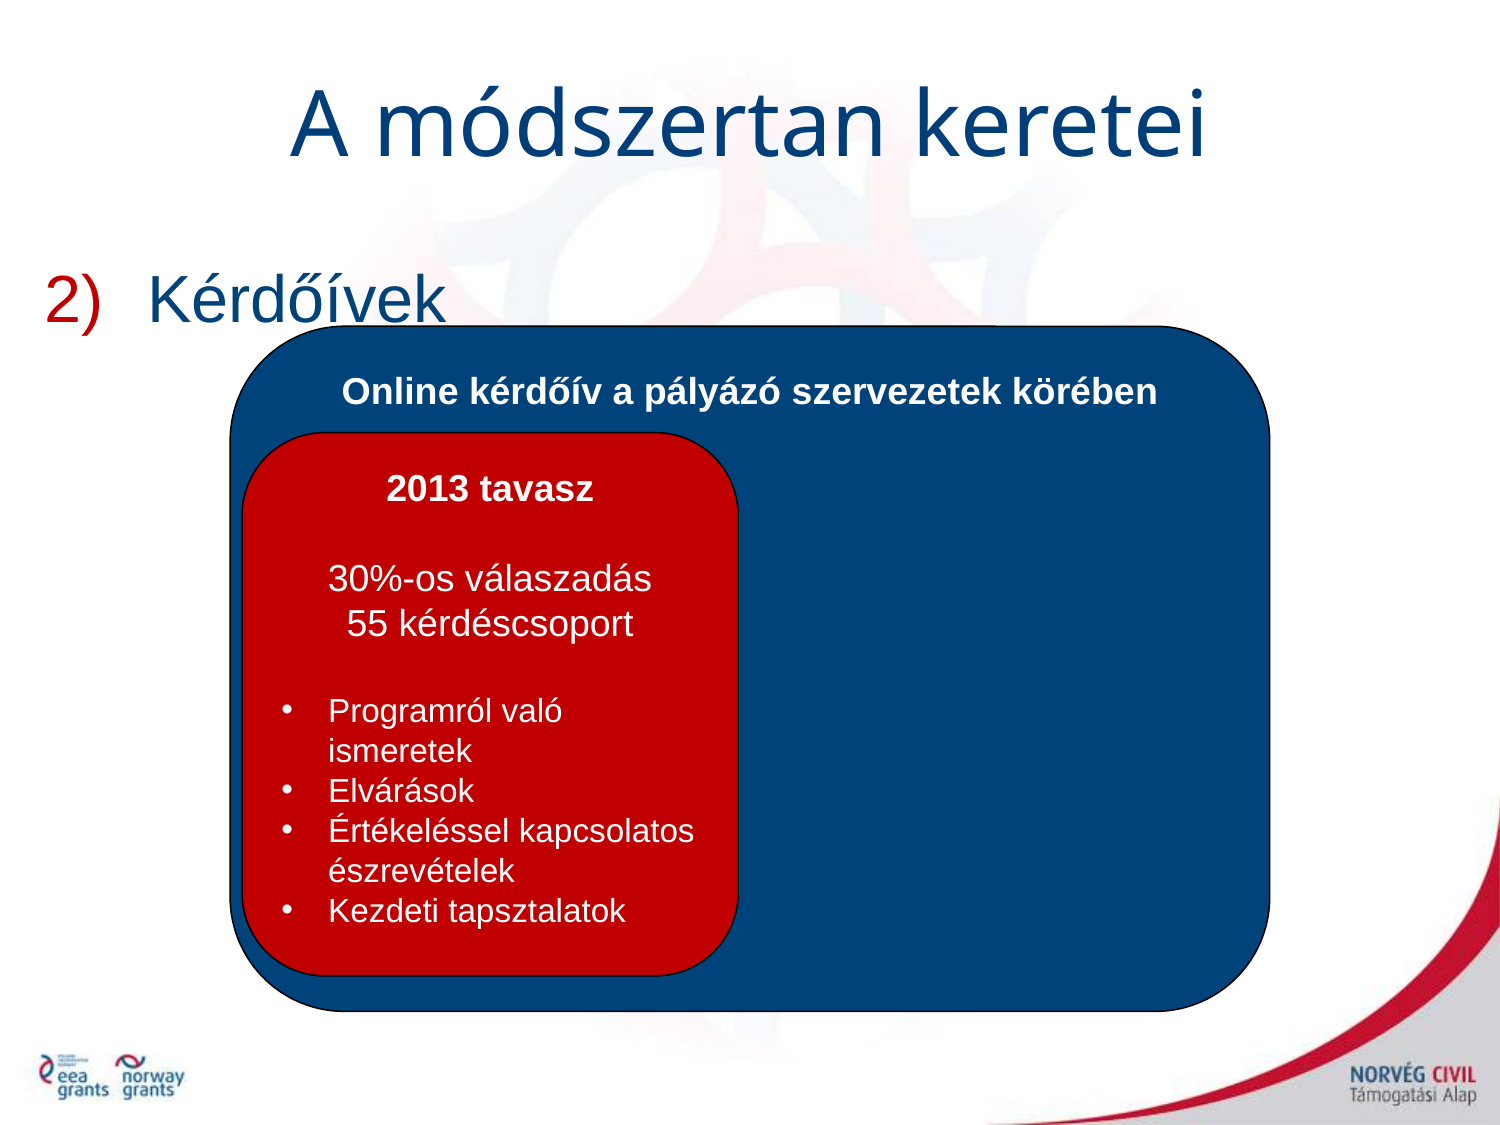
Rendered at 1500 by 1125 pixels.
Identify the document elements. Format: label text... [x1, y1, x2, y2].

text_box Kérdőívek [29, 207, 1471, 463]
text_box 2013 tavasz 30%-os válaszadás 55 kérdéscsoport Programról való ismeretek Elvárások Értékeléssel kapcsolatos észrevételek Kezdeti tapsztalatok [242, 432, 739, 976]
text_box A módszertan keretei [41, 31, 1459, 209]
text_box Online kérdőív a pályázó szervezetek körében [230, 326, 1270, 1012]
picture [0, 0, 1500, 1125]
